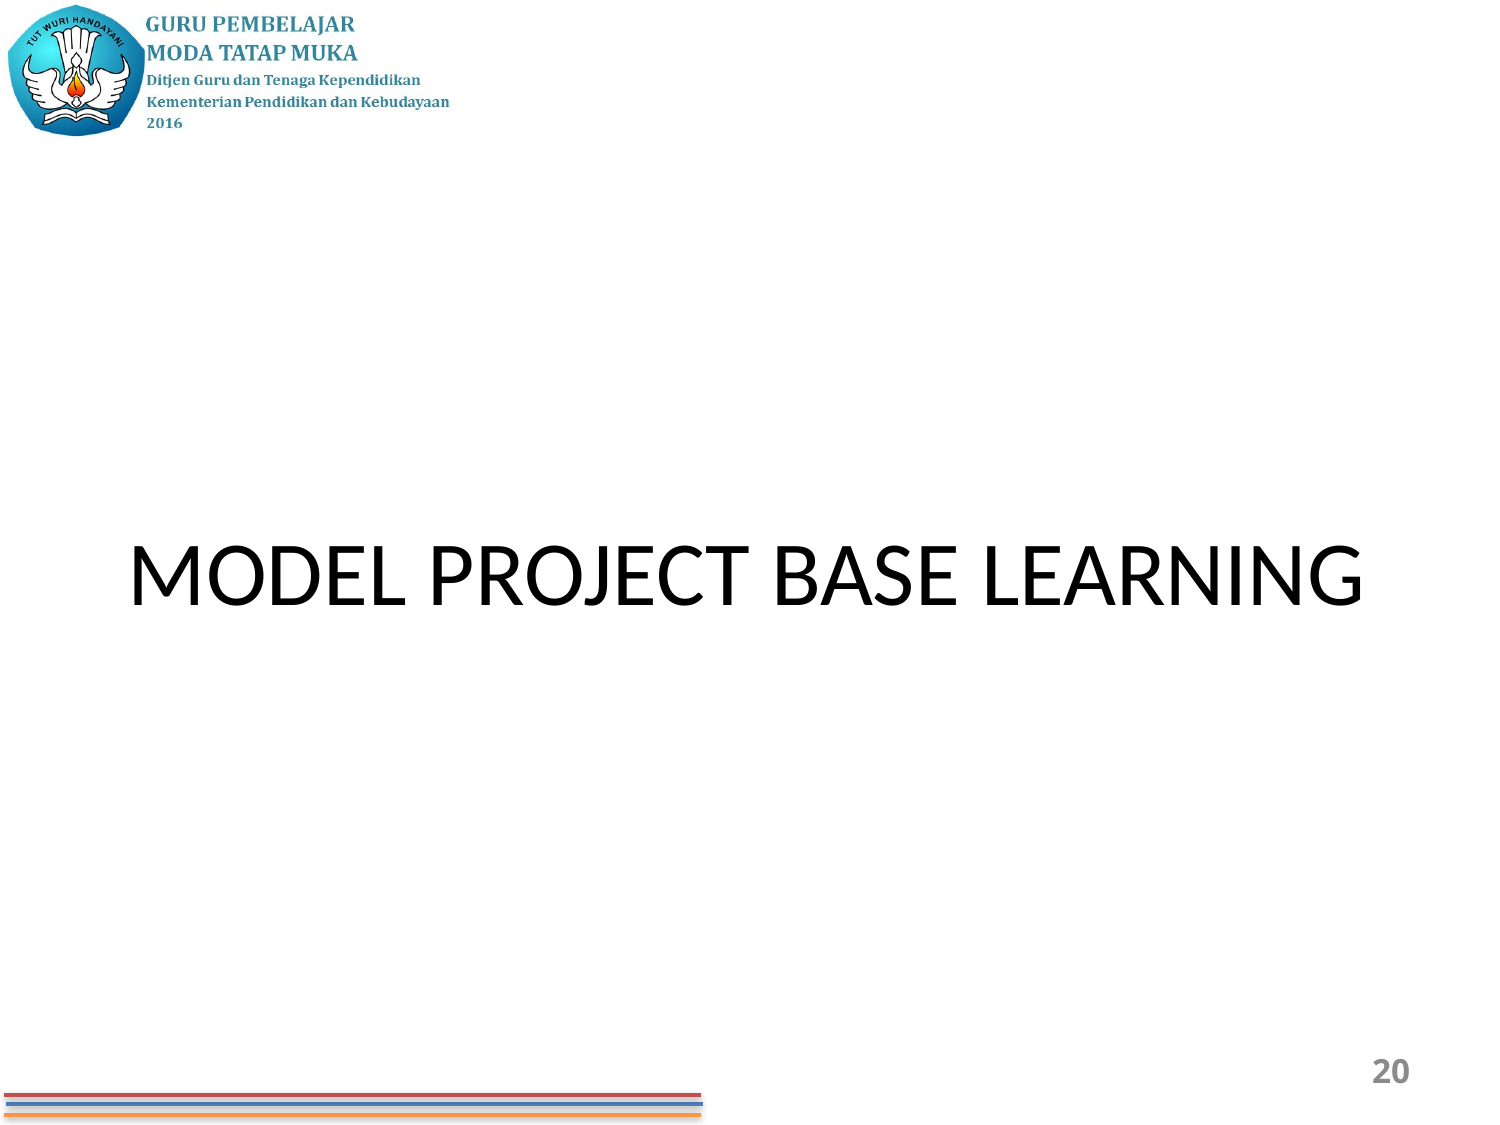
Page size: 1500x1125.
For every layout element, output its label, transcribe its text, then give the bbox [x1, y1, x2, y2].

slide_number 20 [1074, 1042, 1425, 1103]
picture [4, 0, 455, 139]
text_box MODEL PROJECT BASE LEARNING [0, 479, 1497, 657]
